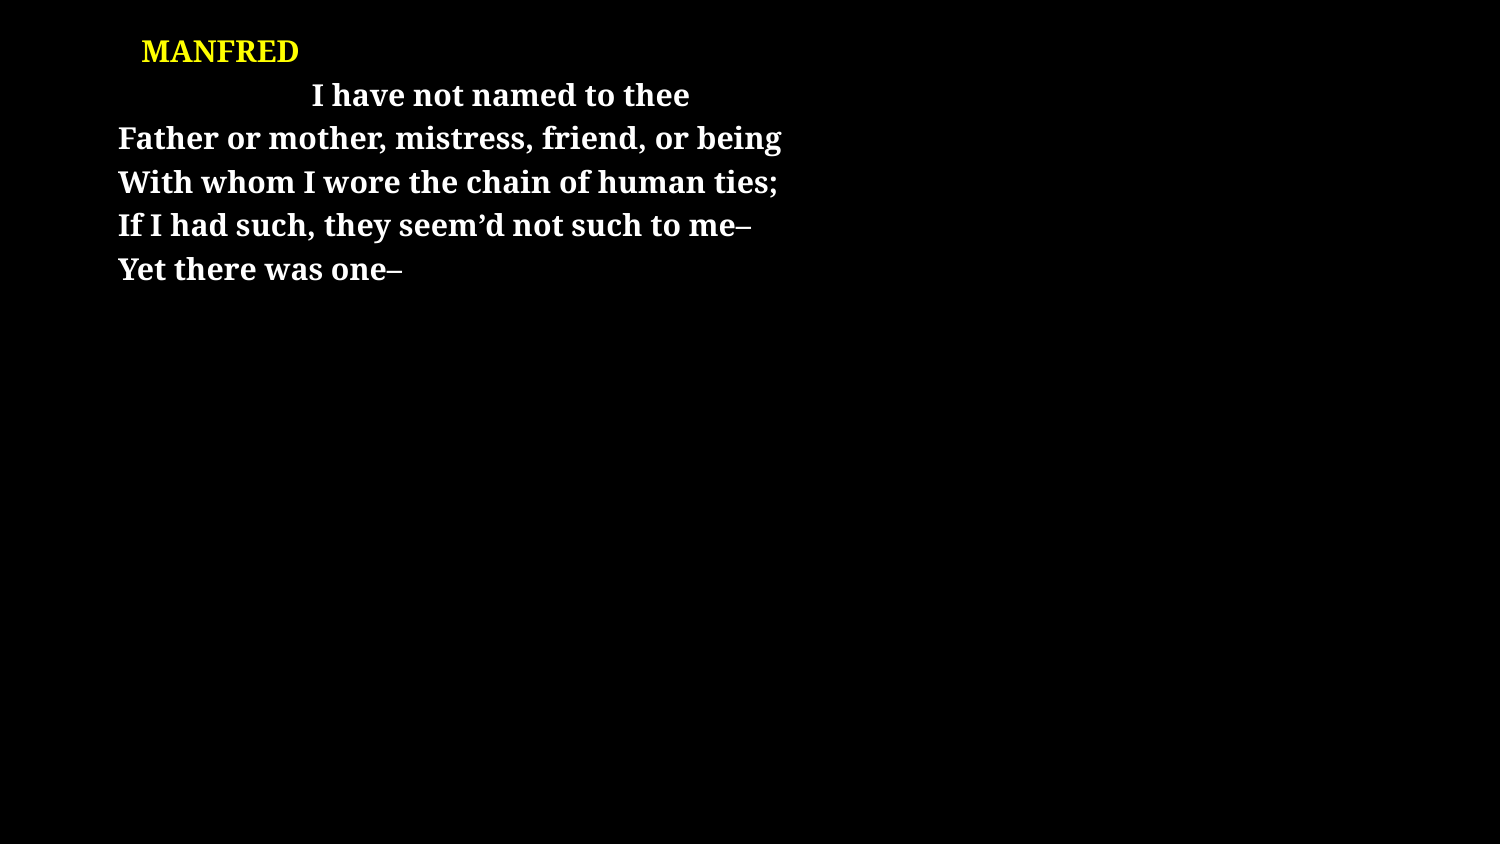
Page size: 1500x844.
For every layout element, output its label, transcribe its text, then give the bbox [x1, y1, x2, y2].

title Manfred I have not named to thee Father or mother, mistress, friend, or being With whom I wore the chain of human ties; If I had such, they seem’d not such to me– Yet there was one– [103, 17, 1397, 299]
